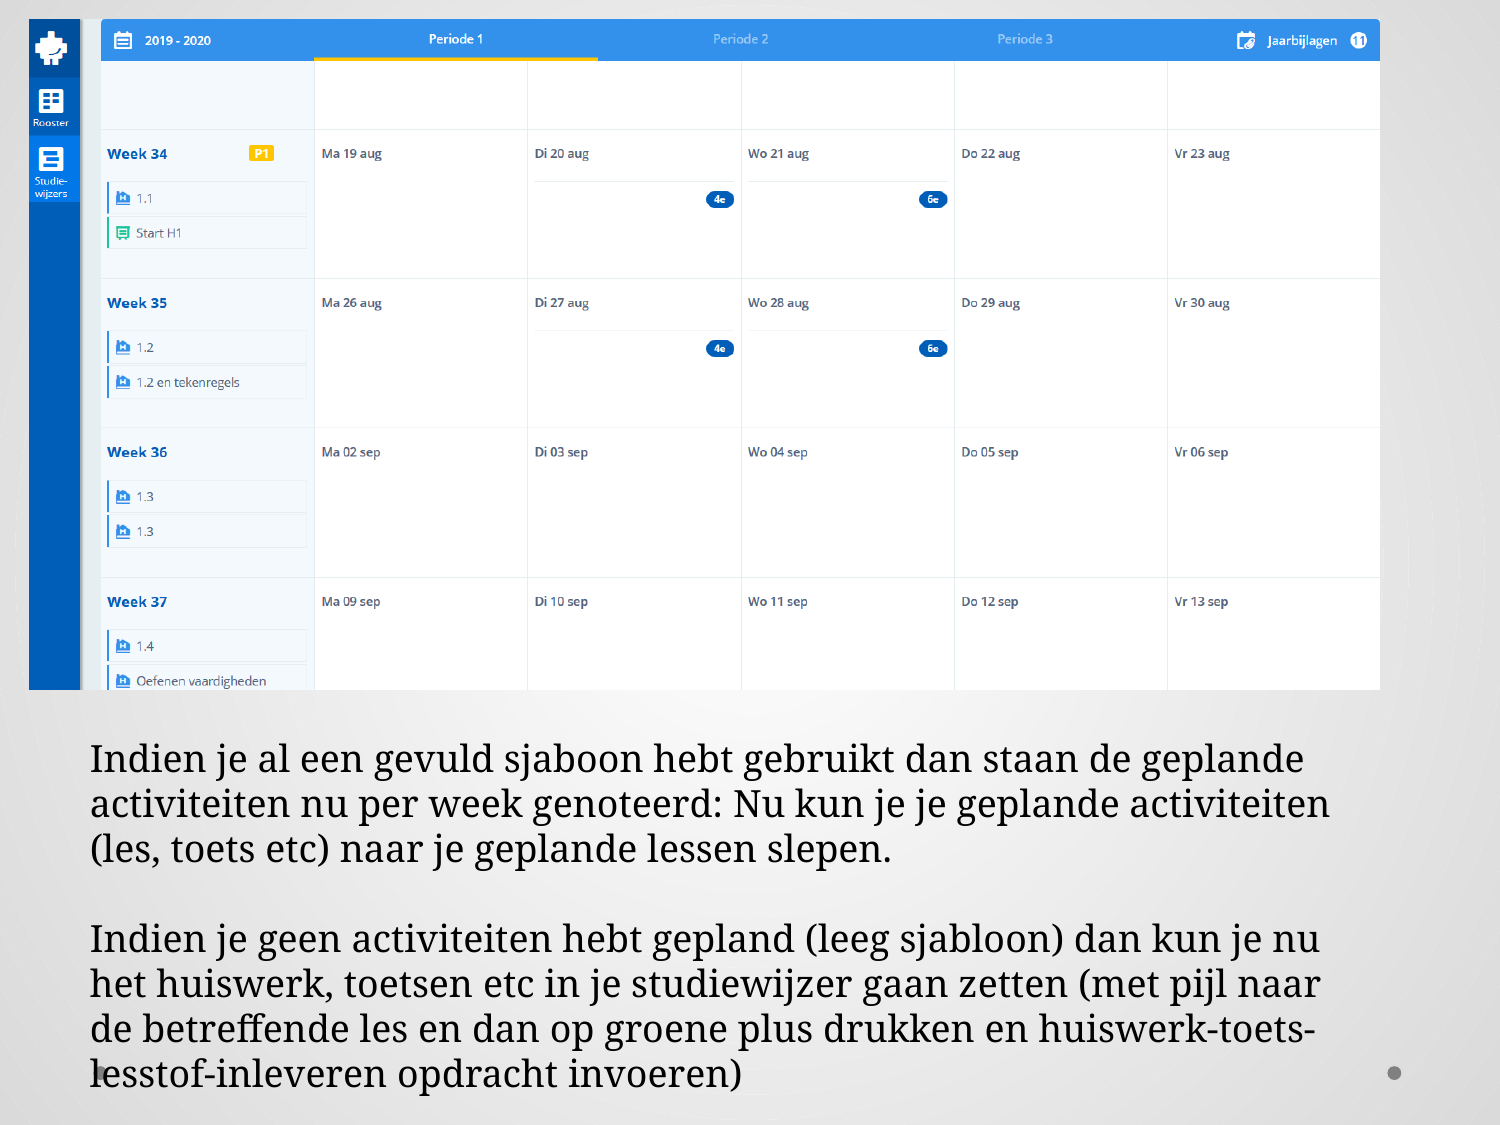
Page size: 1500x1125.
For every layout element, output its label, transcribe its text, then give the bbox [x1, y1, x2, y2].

text_box Indien je al een gevuld sjaboon hebt gebruikt dan staan de geplande activiteiten nu per week genoteerd: Nu kun je je geplande activiteiten (les, toets etc) naar je geplande lessen slepen. Indien je geen activiteiten hebt gepland (leeg sjabloon) dan kun je nu het huiswerk, toetsen etc in je studiewijzer gaan zetten (met pijl naar de betreffende les en dan op groene plus drukken en huiswerk-toets-lesstof-inleveren opdracht invoeren) [75, 727, 1353, 1103]
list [29, 18, 1380, 690]
